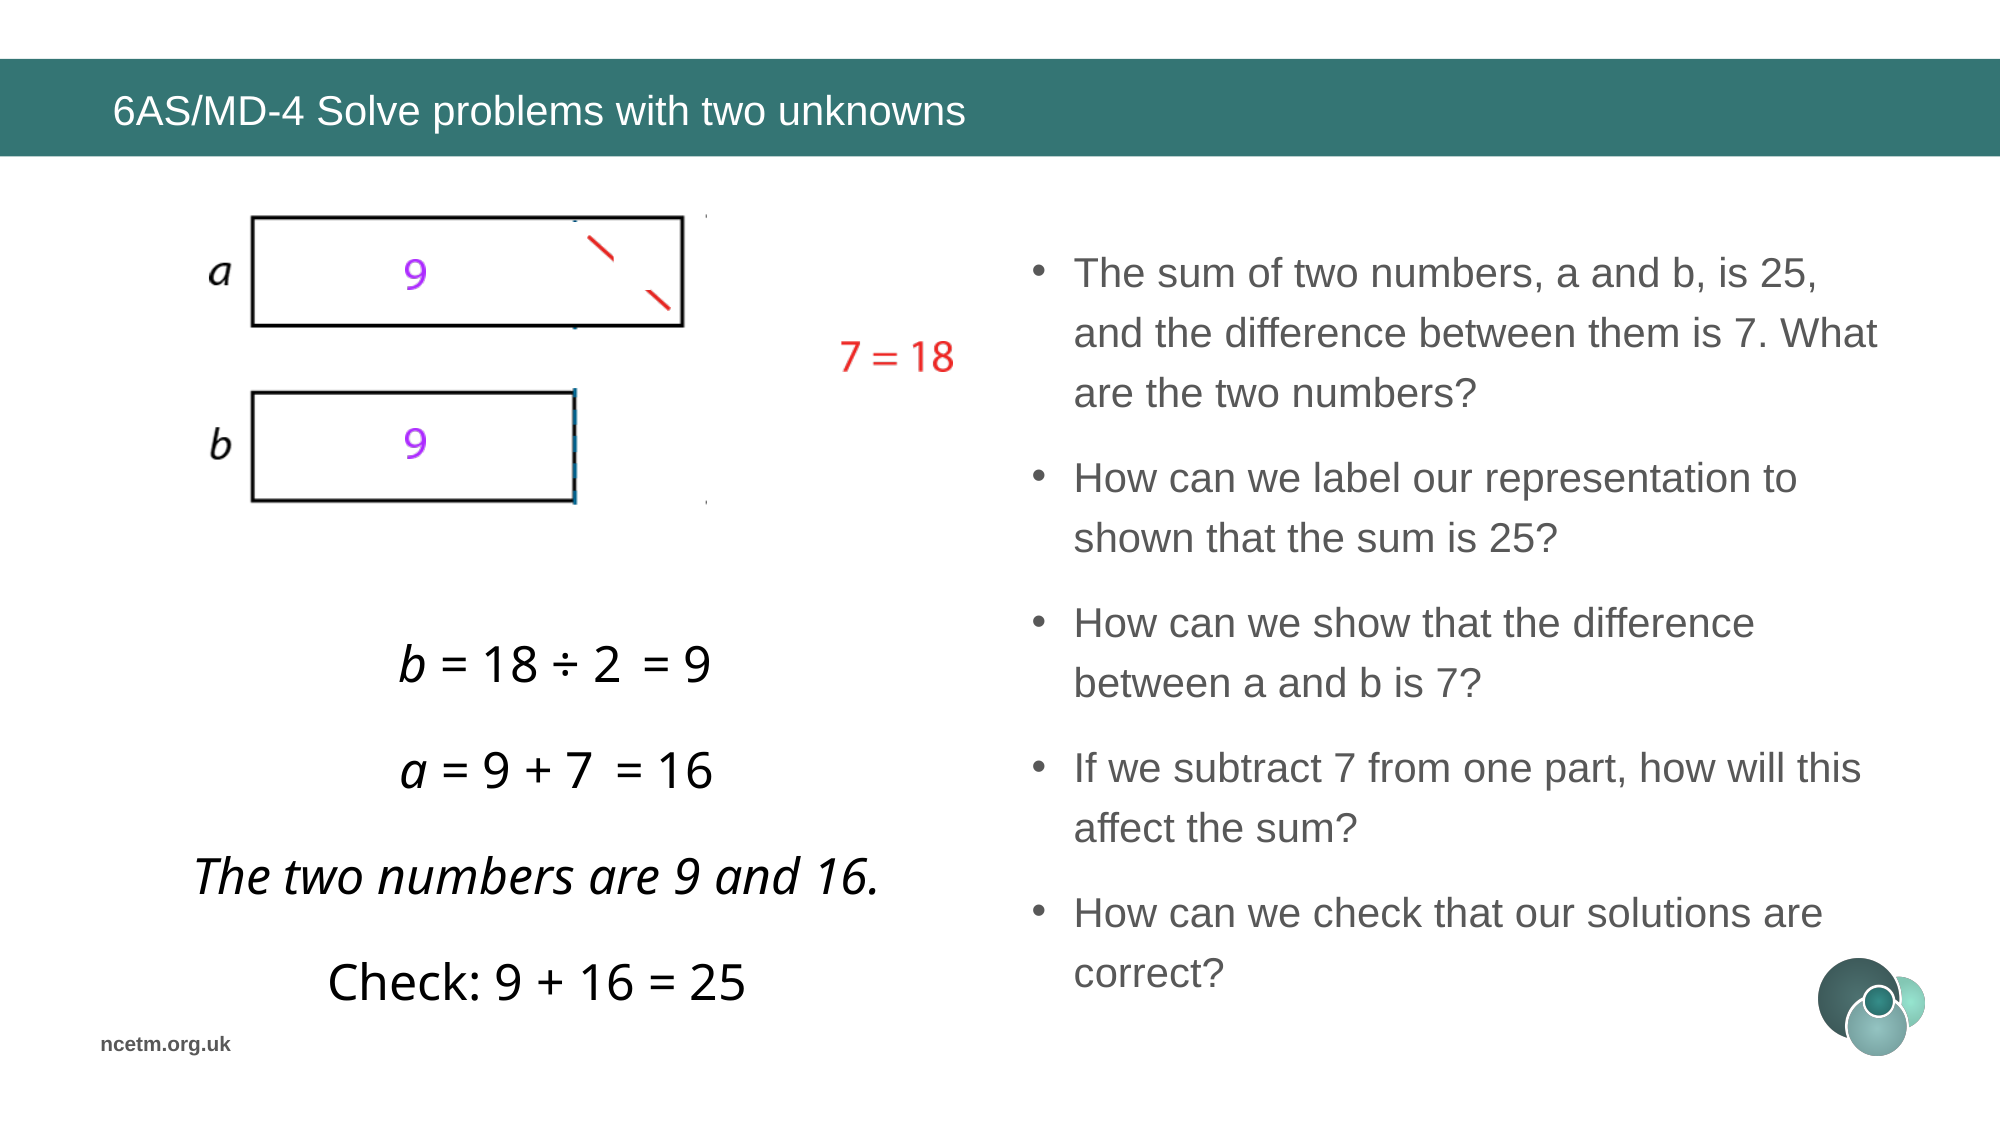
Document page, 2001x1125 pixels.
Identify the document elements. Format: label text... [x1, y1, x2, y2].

text_box = 9 [627, 625, 728, 701]
text_box Check: 9 + 16 = 25 [311, 943, 762, 1019]
picture [76, 166, 1098, 579]
text_box The two numbers are 9 and 16. [176, 837, 897, 913]
text_box The sum of two numbers, a and b, is 25, and the difference between them is 7. What are the two numbers? How can we label our representation to shown that the sum is 25? How can we show that the difference between a and b is 7? If we subtract 7 from one part, how will this affect the sum? How can we check that our solutions are correct? [1016, 228, 1902, 901]
text_box b = 18 ÷ 2 [383, 625, 627, 701]
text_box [556, 171, 651, 555]
text_box a = 9 + 7 [384, 731, 600, 807]
title 6AS/MD-4 Solve problems with two unknowns [97, 76, 1945, 147]
text_box = 16 [600, 731, 729, 807]
picture [1818, 958, 1925, 1056]
